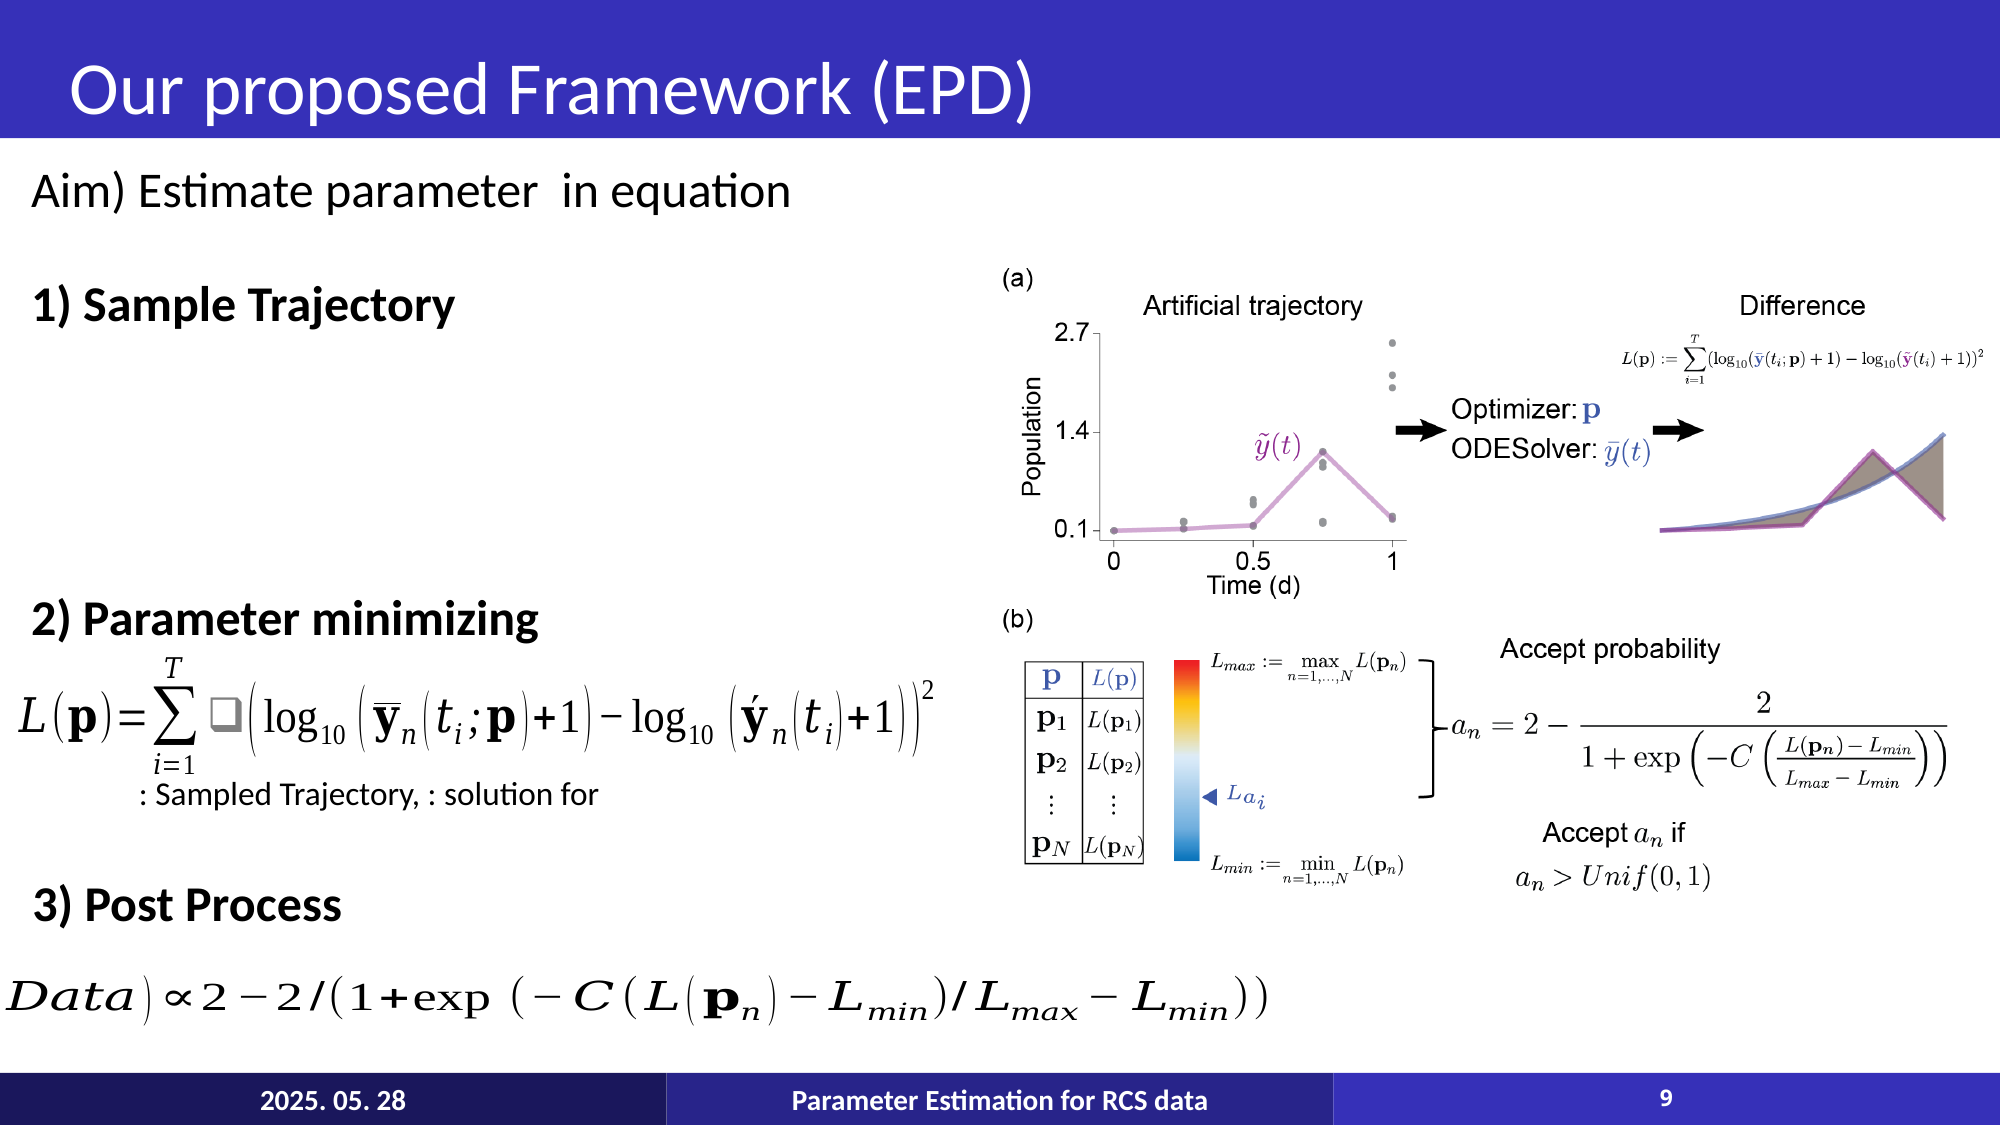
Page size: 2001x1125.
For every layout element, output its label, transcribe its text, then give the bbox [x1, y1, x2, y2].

text_box 2) Parameter minimizing [16, 578, 654, 654]
text_box 1) Sample Trajectory [16, 264, 623, 339]
text_box 3) Post Process [17, 864, 1038, 940]
text_box Our proposed Framework (EPD) [59, 34, 1708, 136]
picture [1001, 264, 1983, 892]
